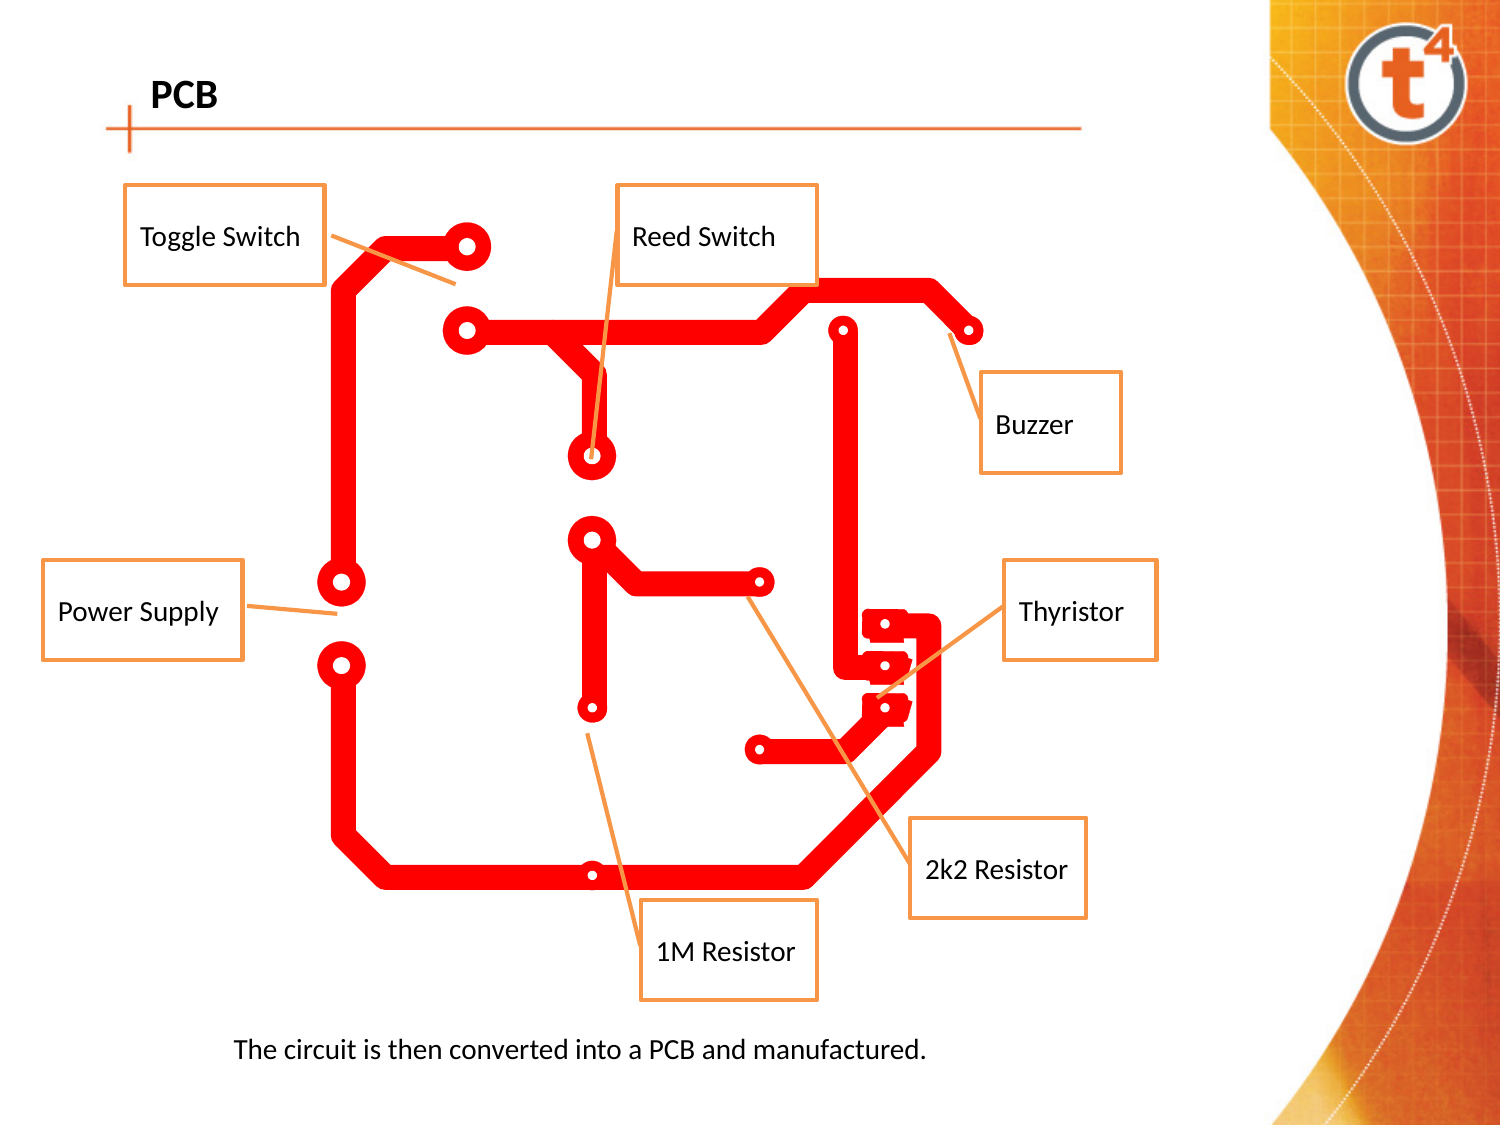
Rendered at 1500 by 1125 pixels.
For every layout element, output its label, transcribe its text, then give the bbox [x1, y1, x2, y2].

list The circuit is then converted into a PCB and manufactured. [218, 1022, 1119, 1095]
text_box Buzzer [1008, 370, 1123, 475]
text_box Thyristor [1008, 558, 1159, 662]
title PCB [135, 30, 1036, 125]
picture [0, 0, 1500, 1125]
text_box 2k2 Resistor [908, 816, 1088, 920]
text_box 1M Resistor [627, 905, 819, 1002]
text_box Reed Switch [615, 183, 819, 218]
text_box Power Supply [246, 603, 295, 613]
text_box Toggle Switch [123, 183, 327, 287]
text_box Power Supply [41, 558, 245, 662]
